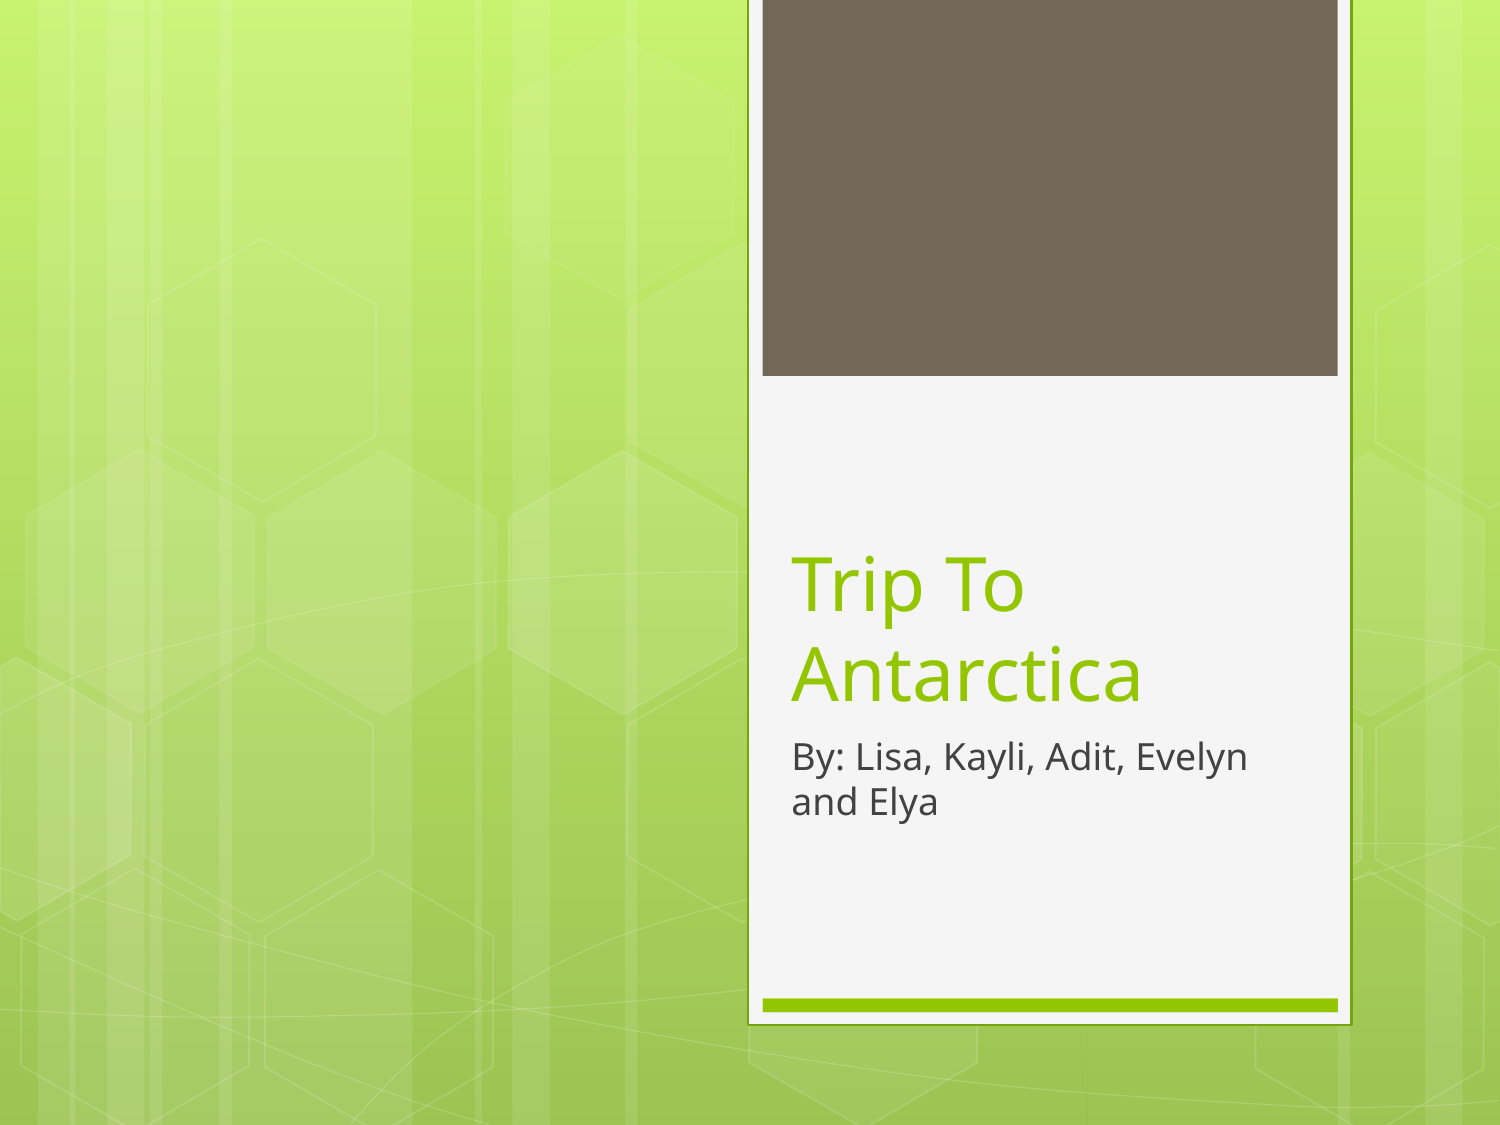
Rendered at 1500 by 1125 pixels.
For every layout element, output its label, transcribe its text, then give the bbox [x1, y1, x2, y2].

title Trip To Antarctica [776, 444, 1320, 724]
subtitle By: Lisa, Kayli, Adit, Evelyn and Elya [776, 725, 1320, 933]
